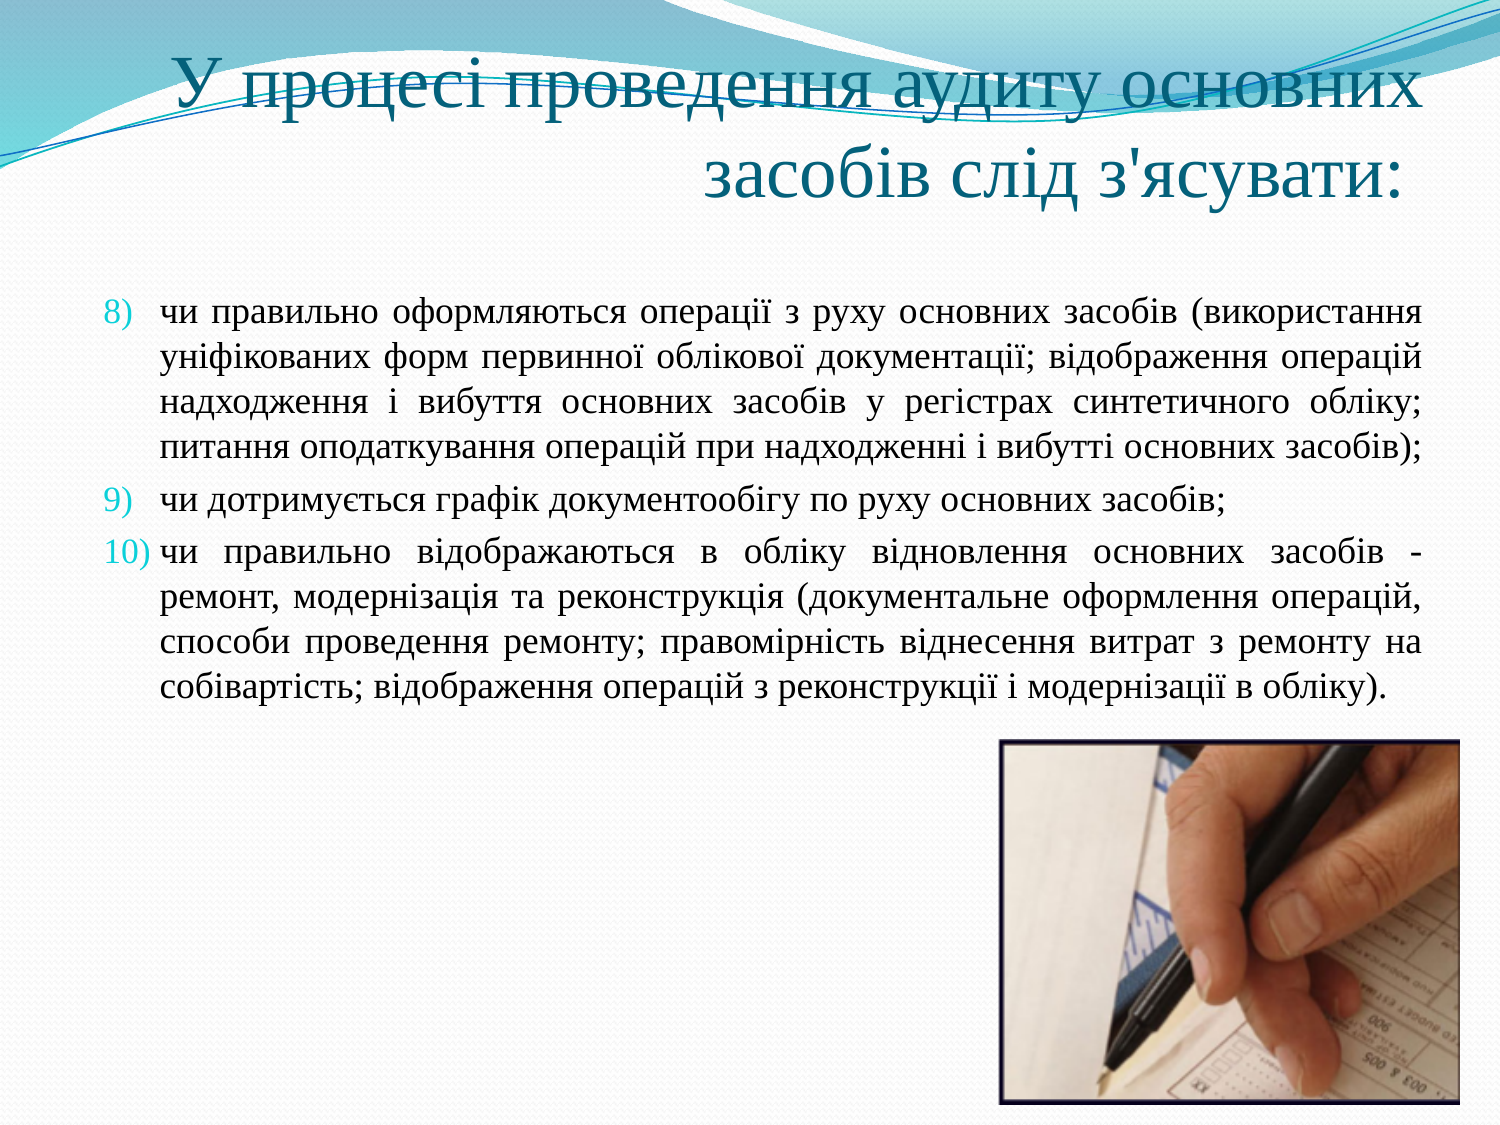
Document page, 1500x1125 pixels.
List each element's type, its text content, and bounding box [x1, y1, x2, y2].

picture [997, 739, 1460, 1105]
title У процесі проведення аудиту основних засобів слід з'ясувати: [75, 54, 1425, 303]
table_cell 91 [990, 740, 997, 882]
list чи правильно оформляються операції з руху основних засобів (використання уніфікованих форм первинної облікової документації; відображення операцій надходження і вибуття основних засобів у регістрах синтетичного обліку; питання оподаткування операцій при надходженні і вибутті основних засобів); чи дотримується графік документообігу по руху основних засобів; чи правильно відображаються в обліку відновлення основних засобів - ремонт, модернізація та реконструкція (документальне оформлення операцій, способи проведення ремонту; правомірність віднесення витрат з ремонту на собівартість; відображення операцій з реконструкції і модернізації в обліку). [88, 278, 1439, 882]
